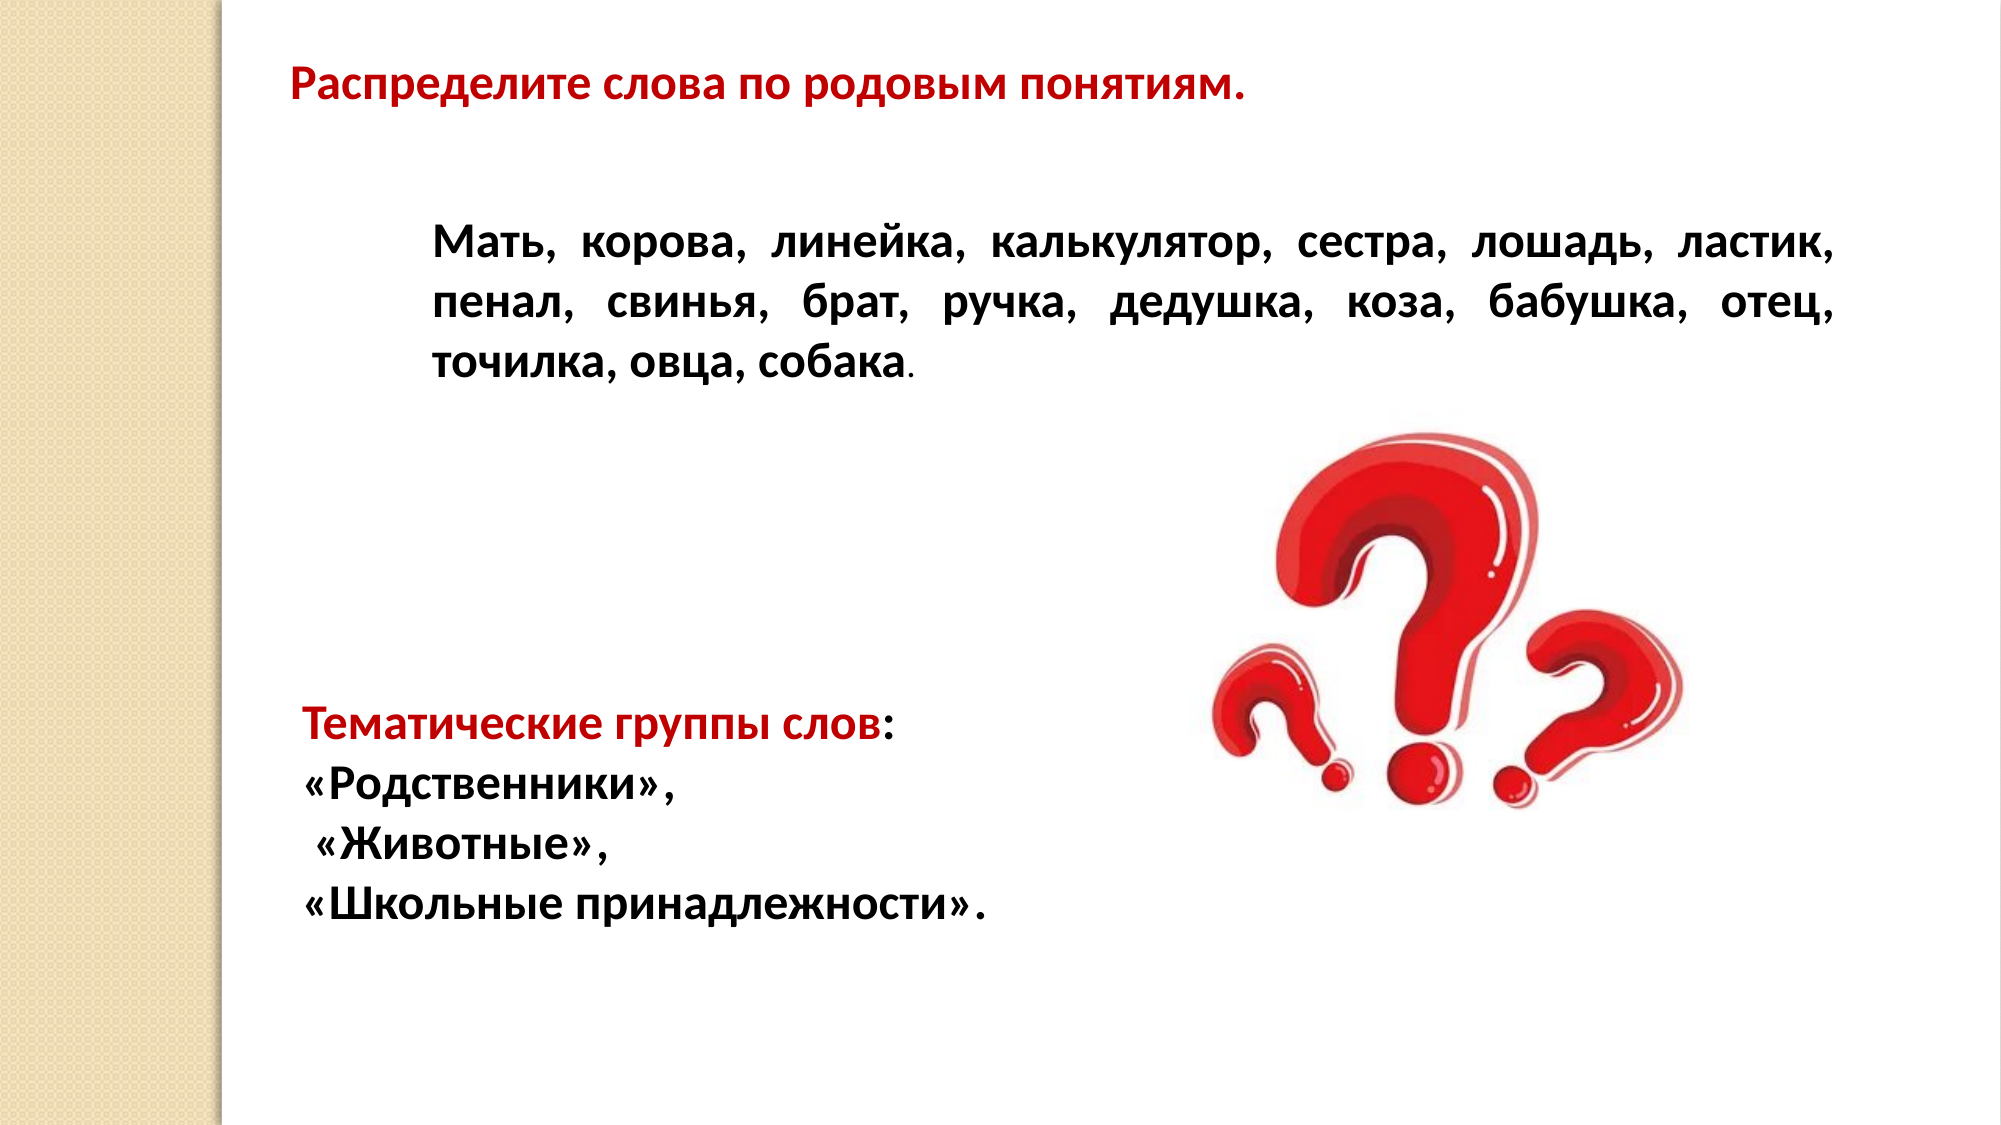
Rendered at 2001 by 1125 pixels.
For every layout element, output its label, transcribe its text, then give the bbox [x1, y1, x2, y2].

text_box Тематические группы слов: «Родственники», «Животные», «Школьные принадлежности». [287, 682, 1288, 937]
text_box Мать, корова, линейка, калькулятор, сестра, лошадь, ластик, пенал, свинья, брат, ручка, дедушка, коза, бабушка, отец, точилка, овца, собака. [417, 200, 1851, 396]
text_box Распределите слова по родовым понятиям. [264, 42, 1555, 117]
picture [1188, 384, 1690, 886]
